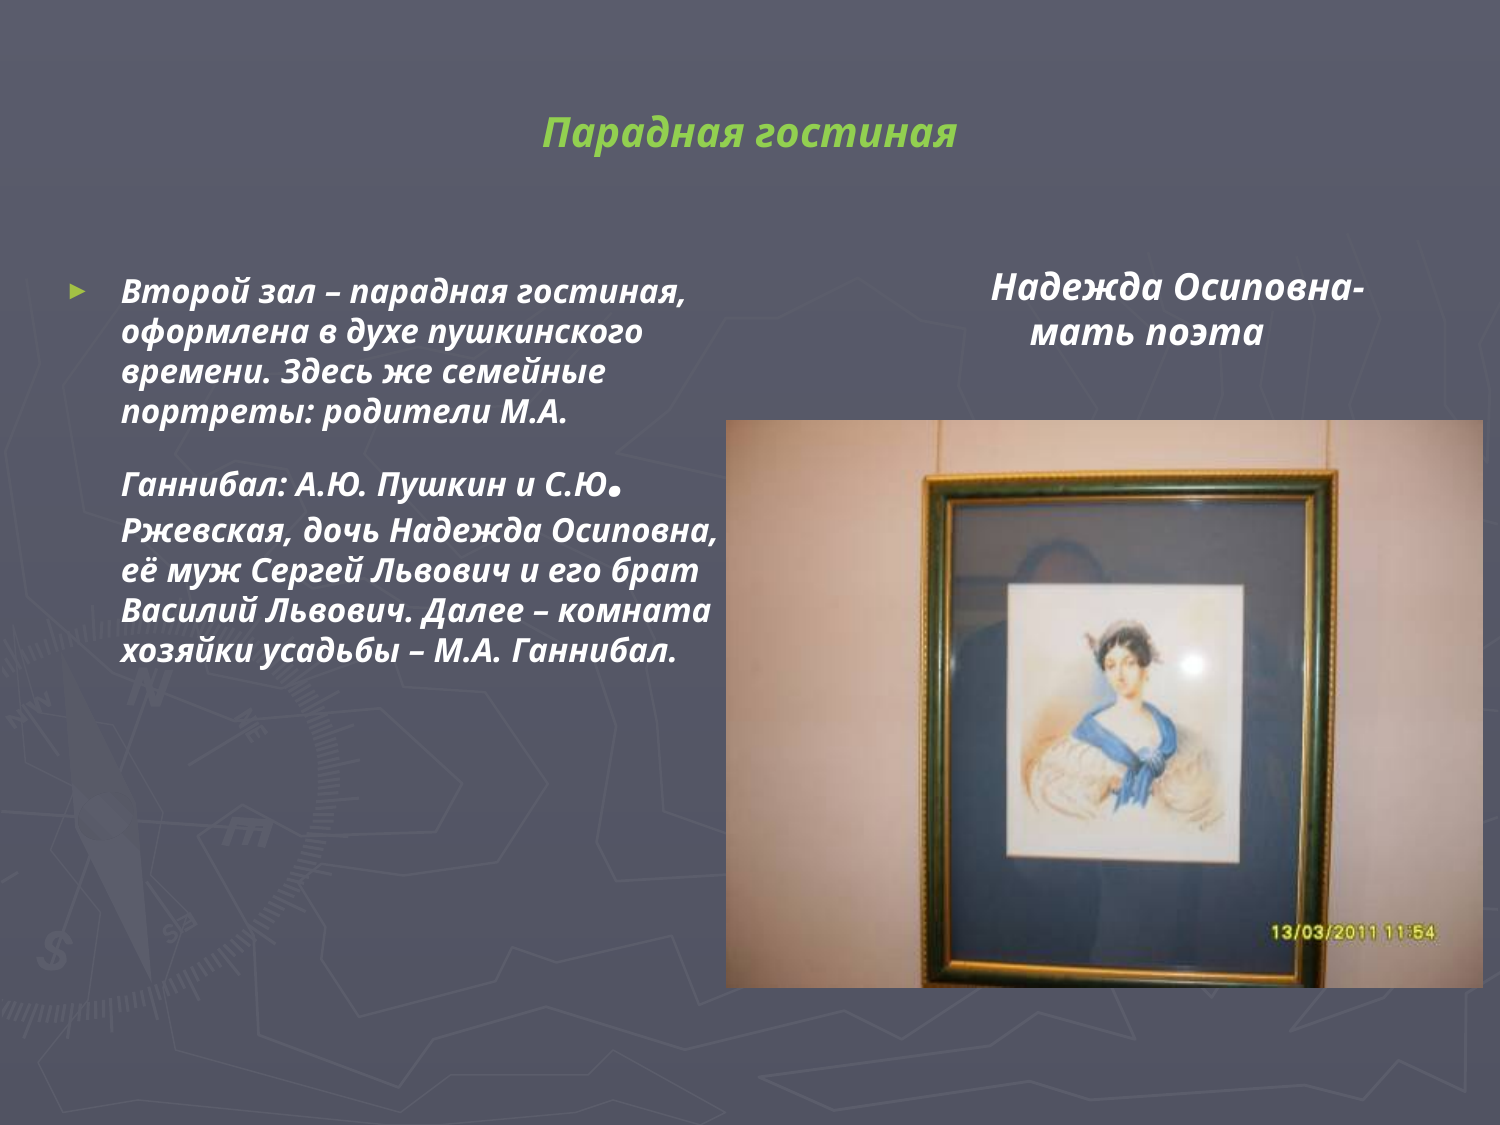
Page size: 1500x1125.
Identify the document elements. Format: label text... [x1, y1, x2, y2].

list Второй зал – парадная гостиная, оформлена в духе пушкинского времени. Здесь же семейные портреты: родители М.А. Ганнибал: А.Ю. Пушкин и С.Ю. Ржевская, дочь Надежда Осиповна, её муж Сергей Львович и его брат Василий Львович. Далее – комната хозяйки усадьбы – М.А. Ганнибал. [49, 262, 738, 1001]
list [726, 420, 1483, 988]
text_box Надежда Осиповна- мать поэта [927, 255, 1412, 361]
title Парадная гостиная [49, 37, 1451, 226]
